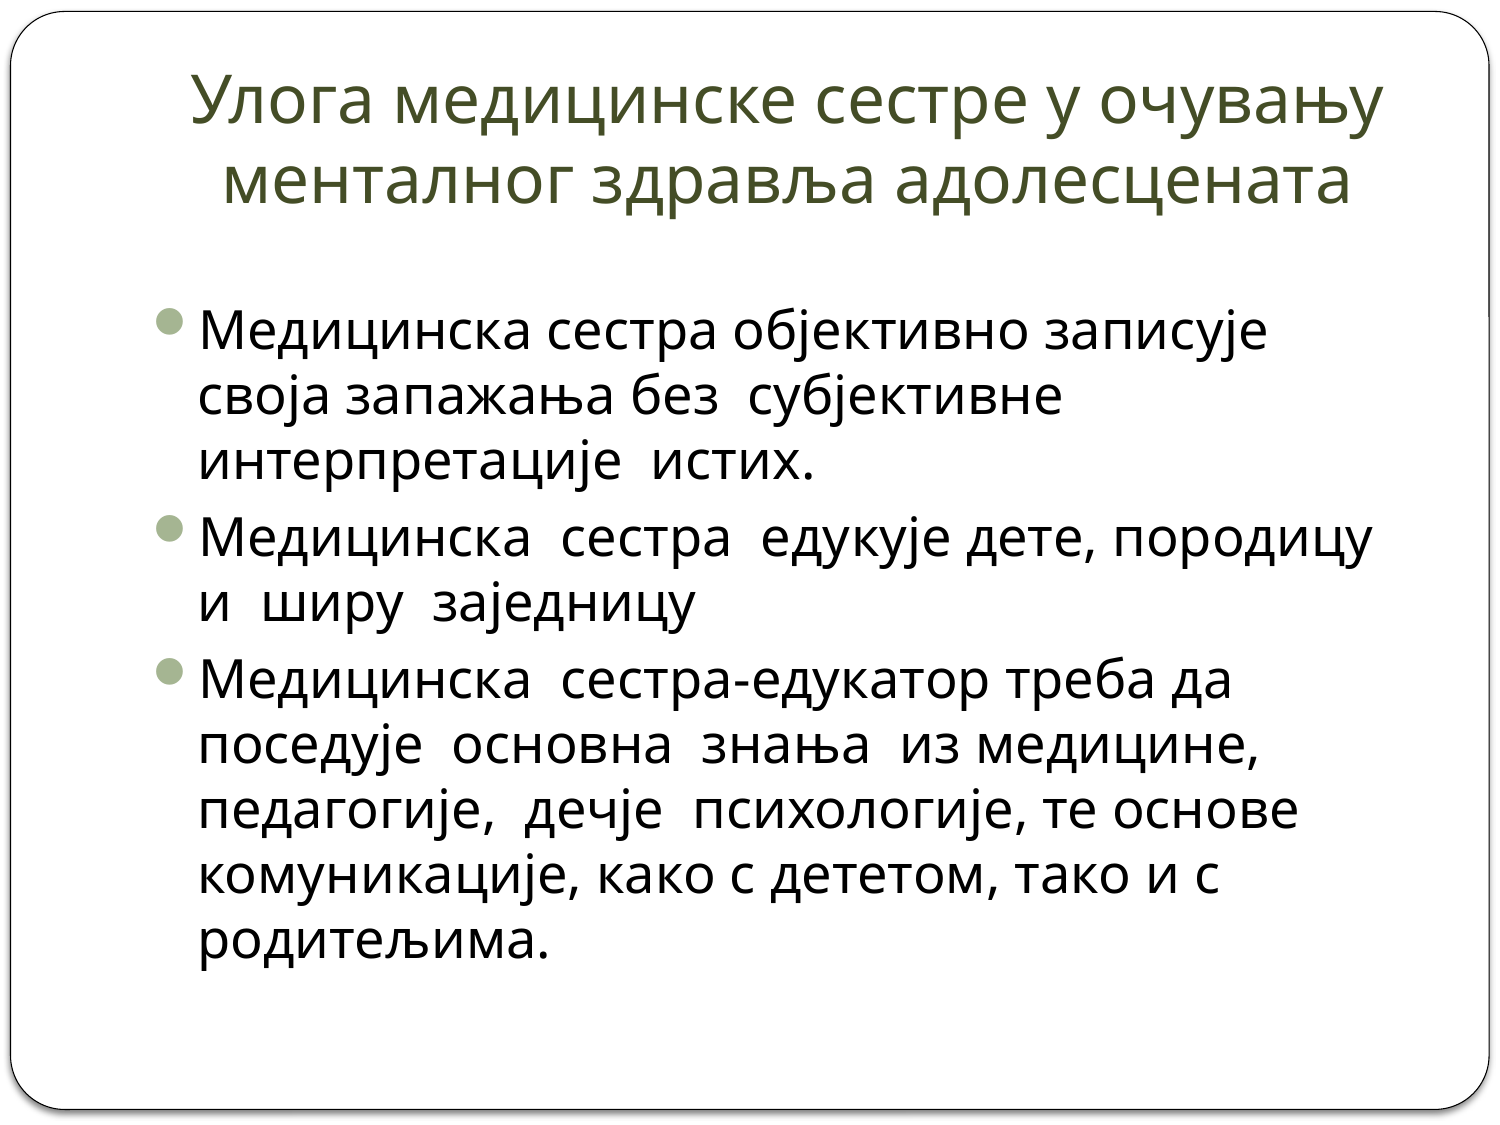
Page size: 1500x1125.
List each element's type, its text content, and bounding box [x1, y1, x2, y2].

list Медицинска сестра објективно записује своја запажања без субјективне интерпретације истих. Медицинска сестра едукује дете, породицу и ширу заједницу Медицинска сестра-едукатор треба да поседује основна знања из медицине, педагогије, дечје психологије, те основе комуникације, како с дететом, тако и с родитељима. [137, 287, 1425, 988]
title Улога медицинске сестре у очувању менталног здравља адолесцената [150, 45, 1425, 233]
